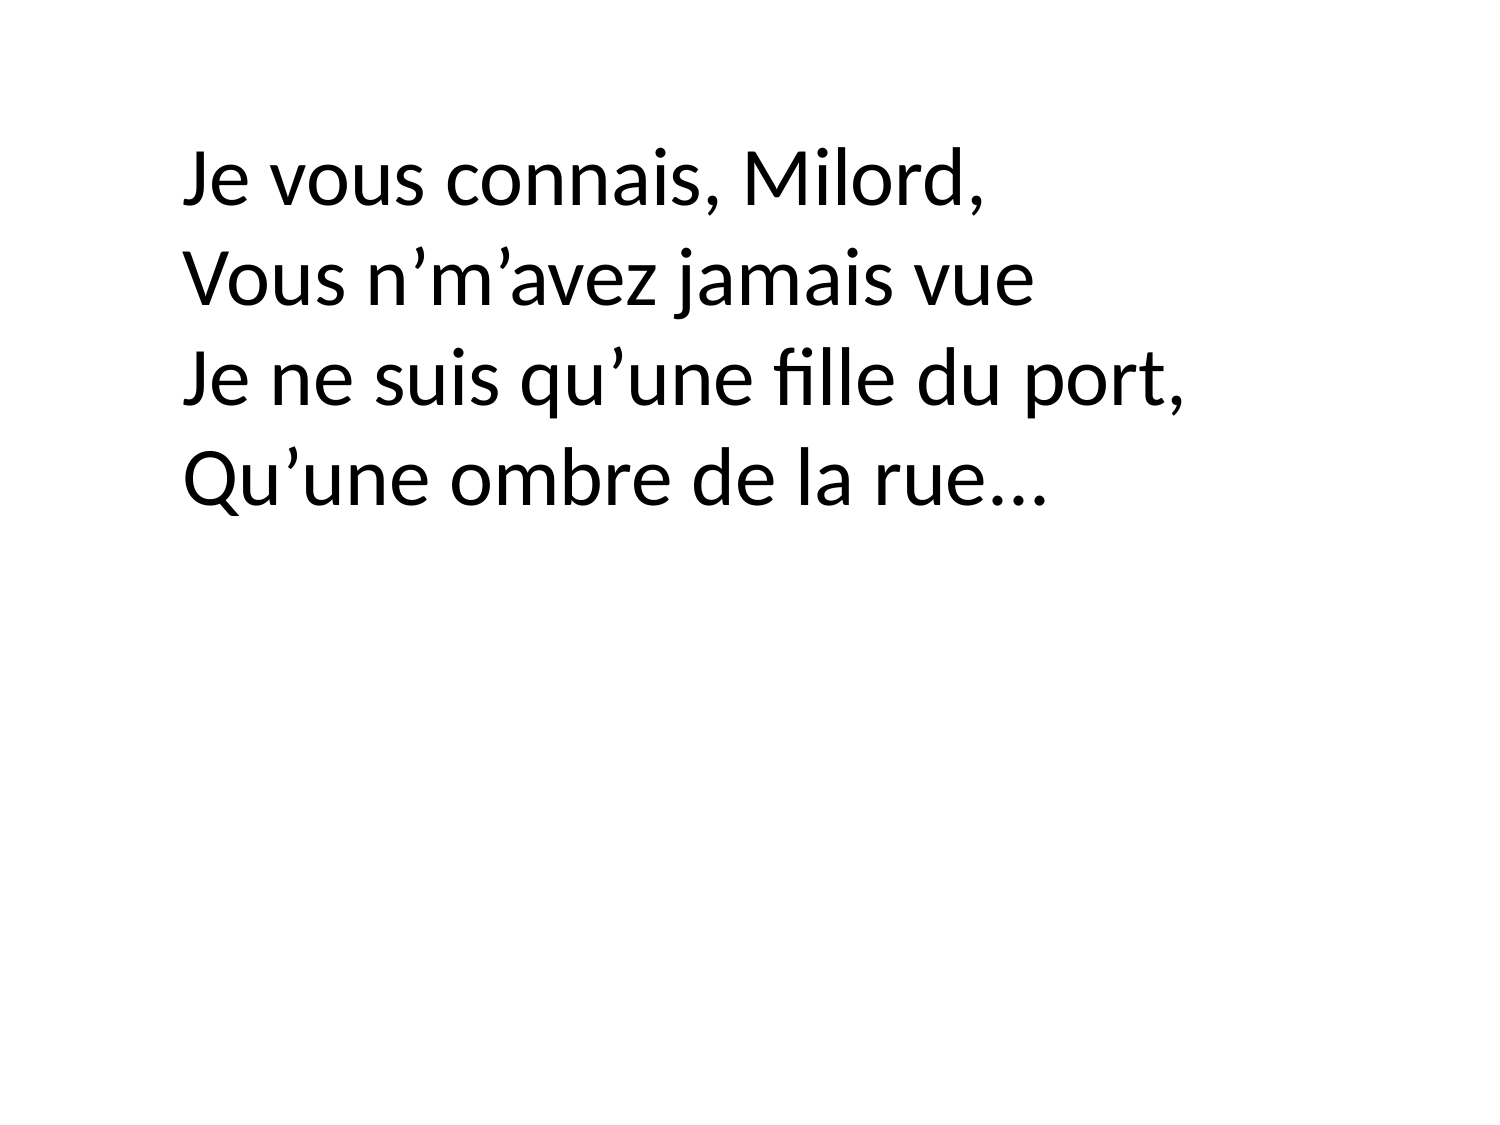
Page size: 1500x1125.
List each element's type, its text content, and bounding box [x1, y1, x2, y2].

text_box Je vous connais, Milord, Vous n’m’avez jamais vue Je ne suis qu’une fille du port, Qu’une ombre de la rue... [167, 114, 1204, 530]
